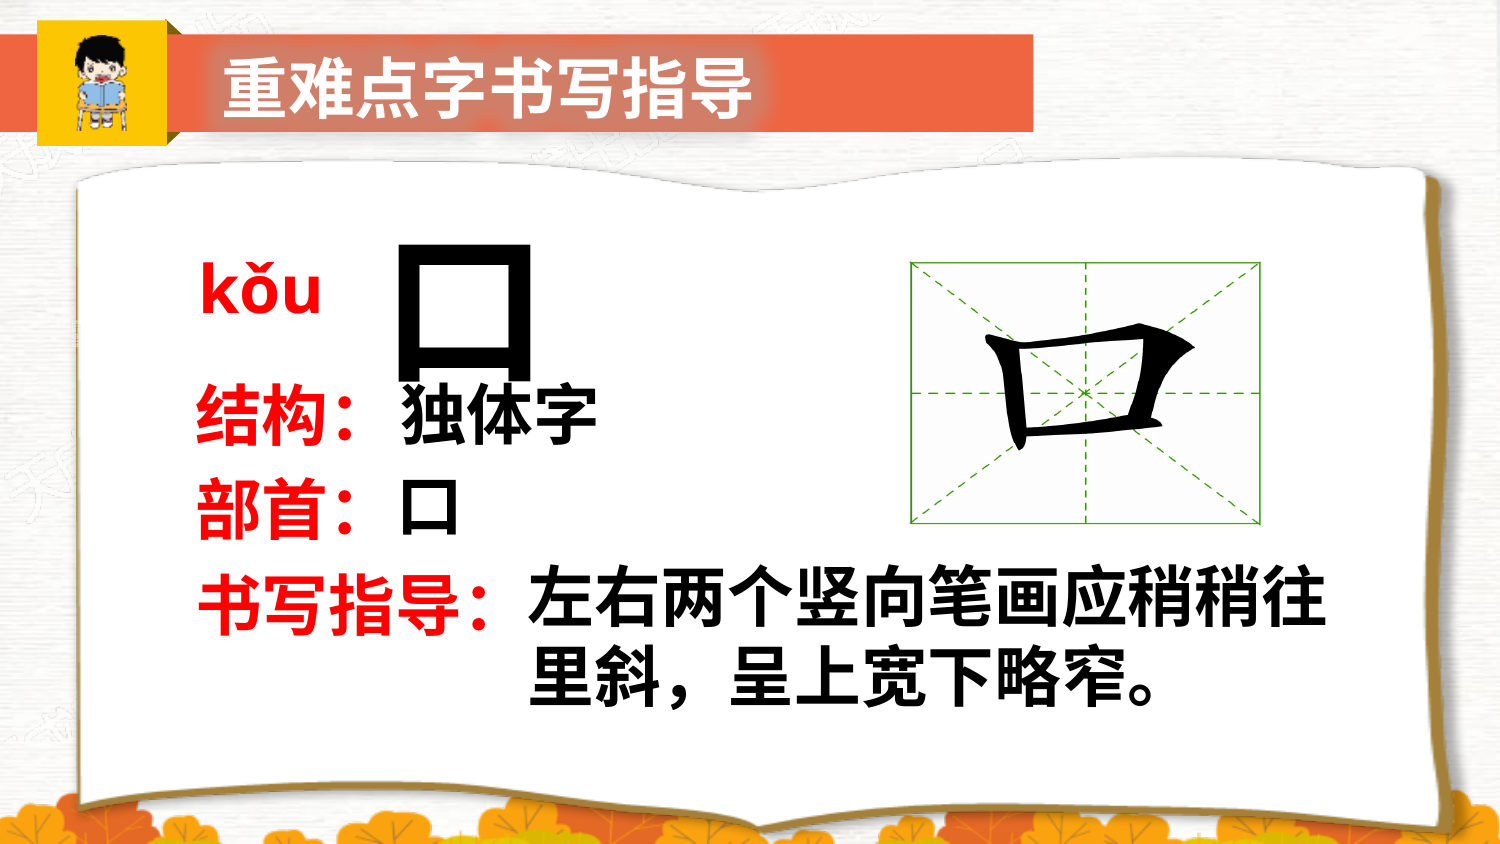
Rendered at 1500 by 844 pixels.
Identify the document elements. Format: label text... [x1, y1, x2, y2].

text_box 部首： [180, 460, 441, 555]
text_box 口 [367, 196, 561, 412]
text_box kǒu [165, 239, 358, 334]
text_box 独体字 [385, 365, 646, 460]
text_box 结构： [180, 365, 385, 460]
picture [0, 0, 1500, 844]
picture [75, 35, 127, 131]
text_box 口 [381, 456, 642, 552]
text_box 左右两个竖向笔画应稍稍往里斜，呈上宽下略窄。 [512, 547, 1400, 723]
text_box 书写指导： [180, 555, 512, 651]
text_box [903, 260, 1264, 529]
text_box 重难点字书写指导 [206, 39, 869, 135]
